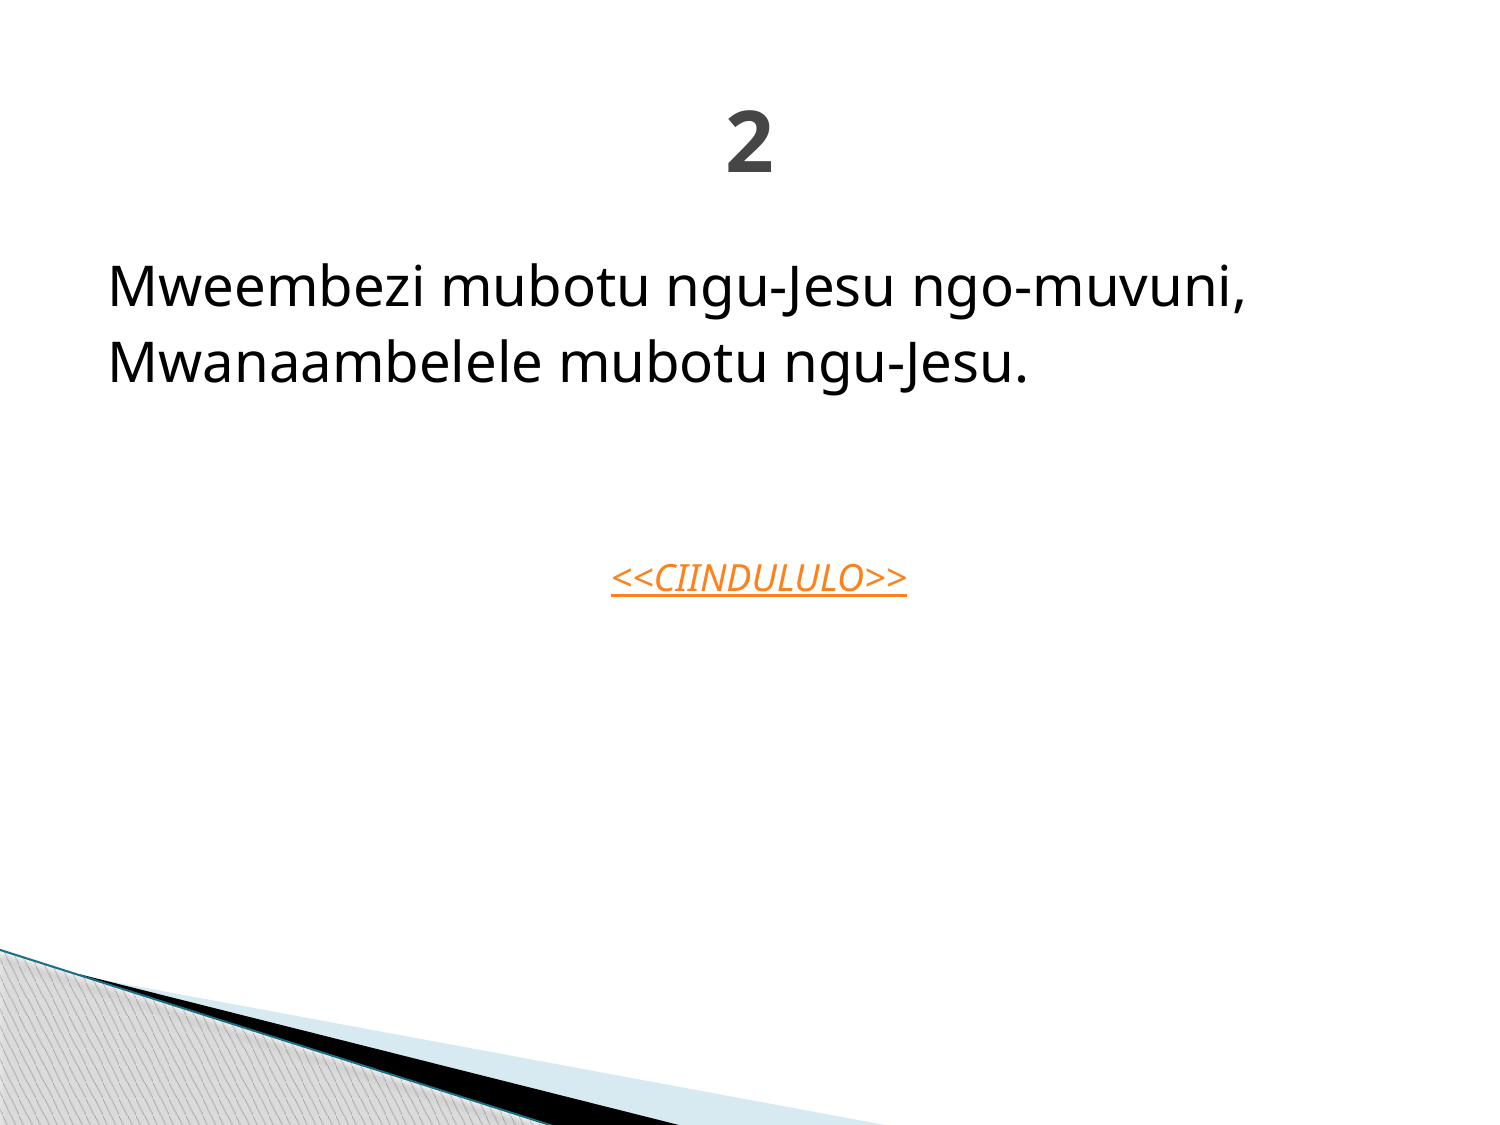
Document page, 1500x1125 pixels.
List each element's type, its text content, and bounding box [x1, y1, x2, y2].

title 2 [75, 45, 1425, 233]
list Mweembezi mubotu ngu-Jesu ngo-muvuni, Mwanaambelele mubotu ngu-Jesu. <<CIINDULULO>> [75, 243, 1425, 986]
